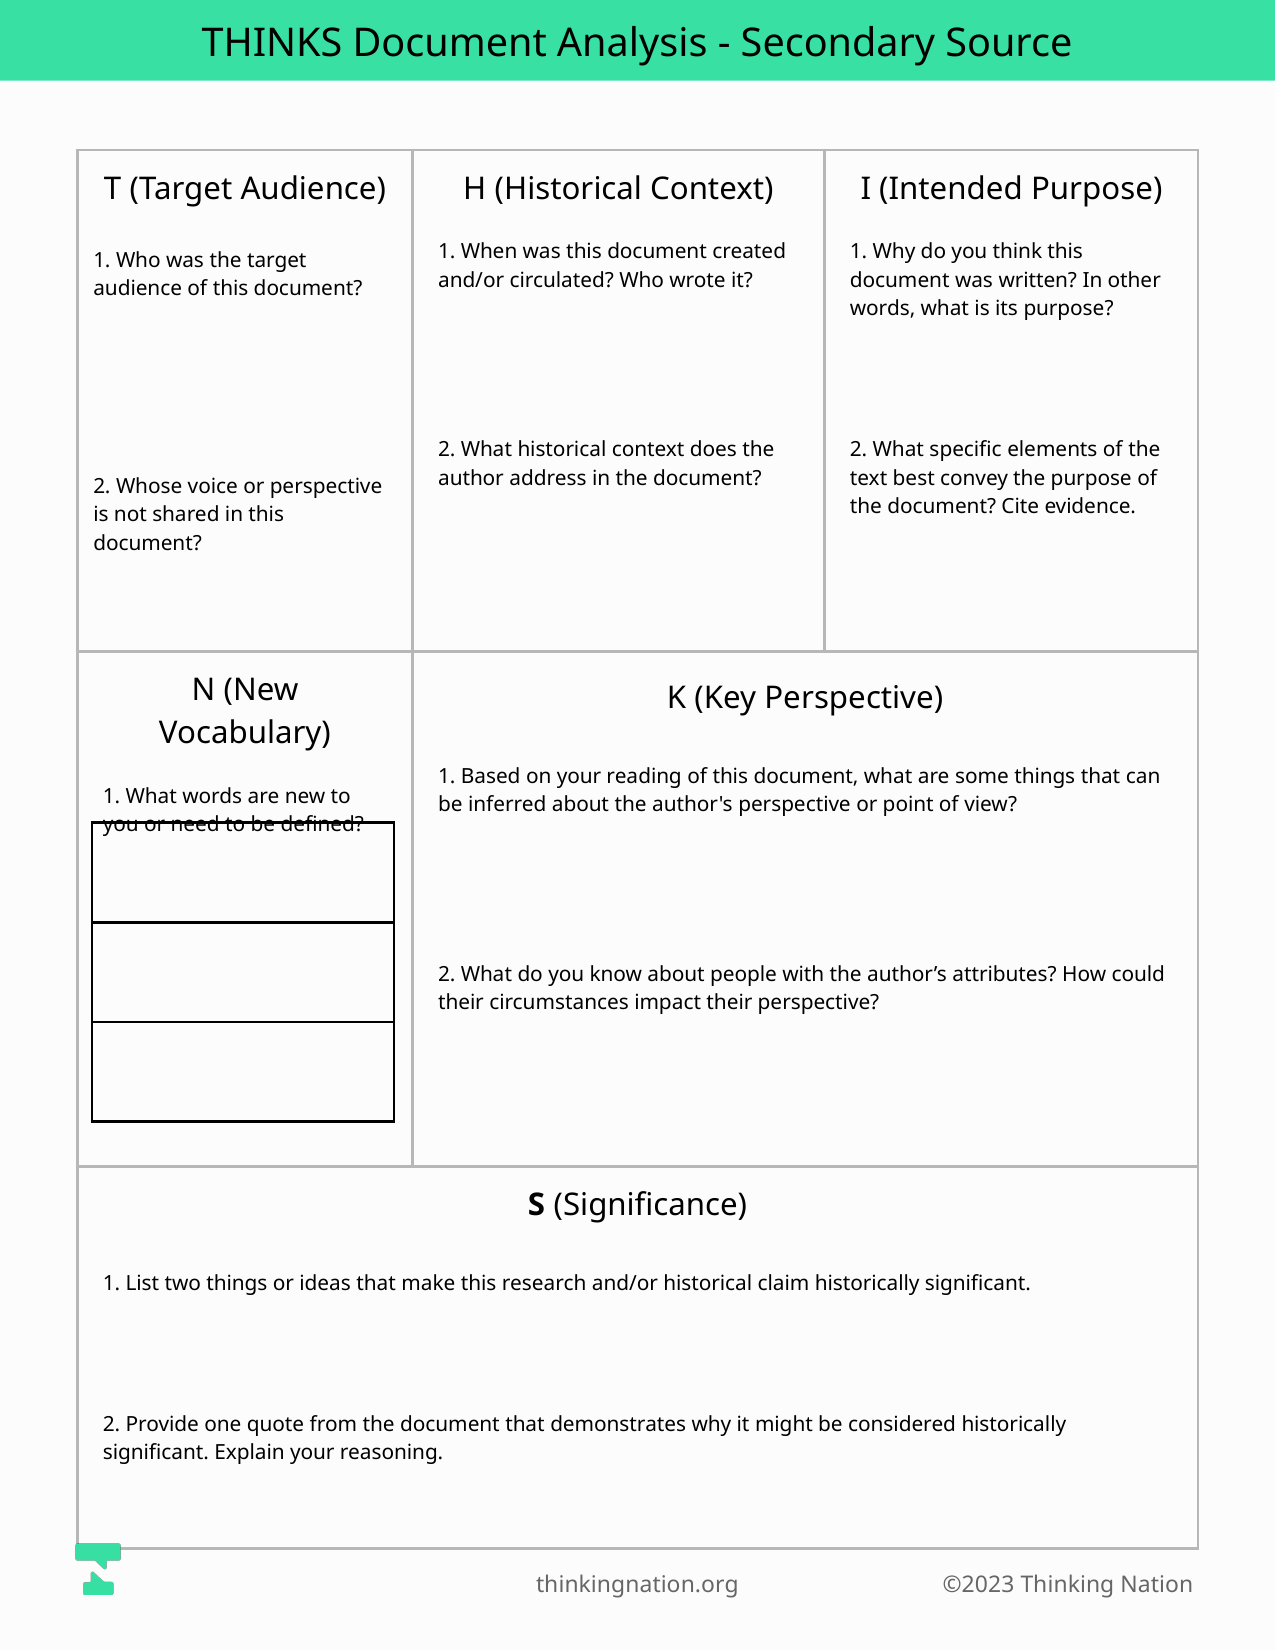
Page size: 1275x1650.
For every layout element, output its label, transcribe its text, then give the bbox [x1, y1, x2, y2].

table_cell N (New Vocabulary) 1. What words are new to you or need to be defined? [79, 653, 411, 1165]
table_header H (Historical Context) 1. When was this document created and/or circulated? Who wrote it? 2. What historical context does the author address in the document? [414, 151, 823, 650]
text_box thinkingnation.org [486, 1553, 789, 1605]
table_header [93, 824, 393, 921]
table_cell [93, 1023, 393, 1120]
picture [62, 1533, 134, 1605]
table_header I (Intended Purpose) 1. Why do you think this document was written? In other words, what is its purpose? 2. What specific elements of the text best convey the purpose of the document? Cite evidence. [826, 151, 1197, 650]
table_header T (Target Audience) 1. Who was the target audience of this document? 2. Whose voice or perspective is not shared in this document? [79, 151, 411, 650]
table_cell K (Key Perspective) 1. Based on your reading of this document, what are some things that can be inferred about the author's perspective or point of view? 2. What do you know about people with the author’s attributes? How could their circumstances impact their perspective? [414, 653, 1197, 1165]
text_box THINKS Document Analysis - Secondary Source [0, 0, 1275, 81]
table_cell S (Significance) 1. List two things or ideas that make this research and/or historical claim historically significant. 2. Provide one quote from the document that demonstrates why it might be considered historically significant. Explain your reasoning. [79, 1168, 1197, 1547]
table_cell [93, 924, 393, 1021]
text_box ©2023 Thinking Nation [907, 1553, 1210, 1605]
